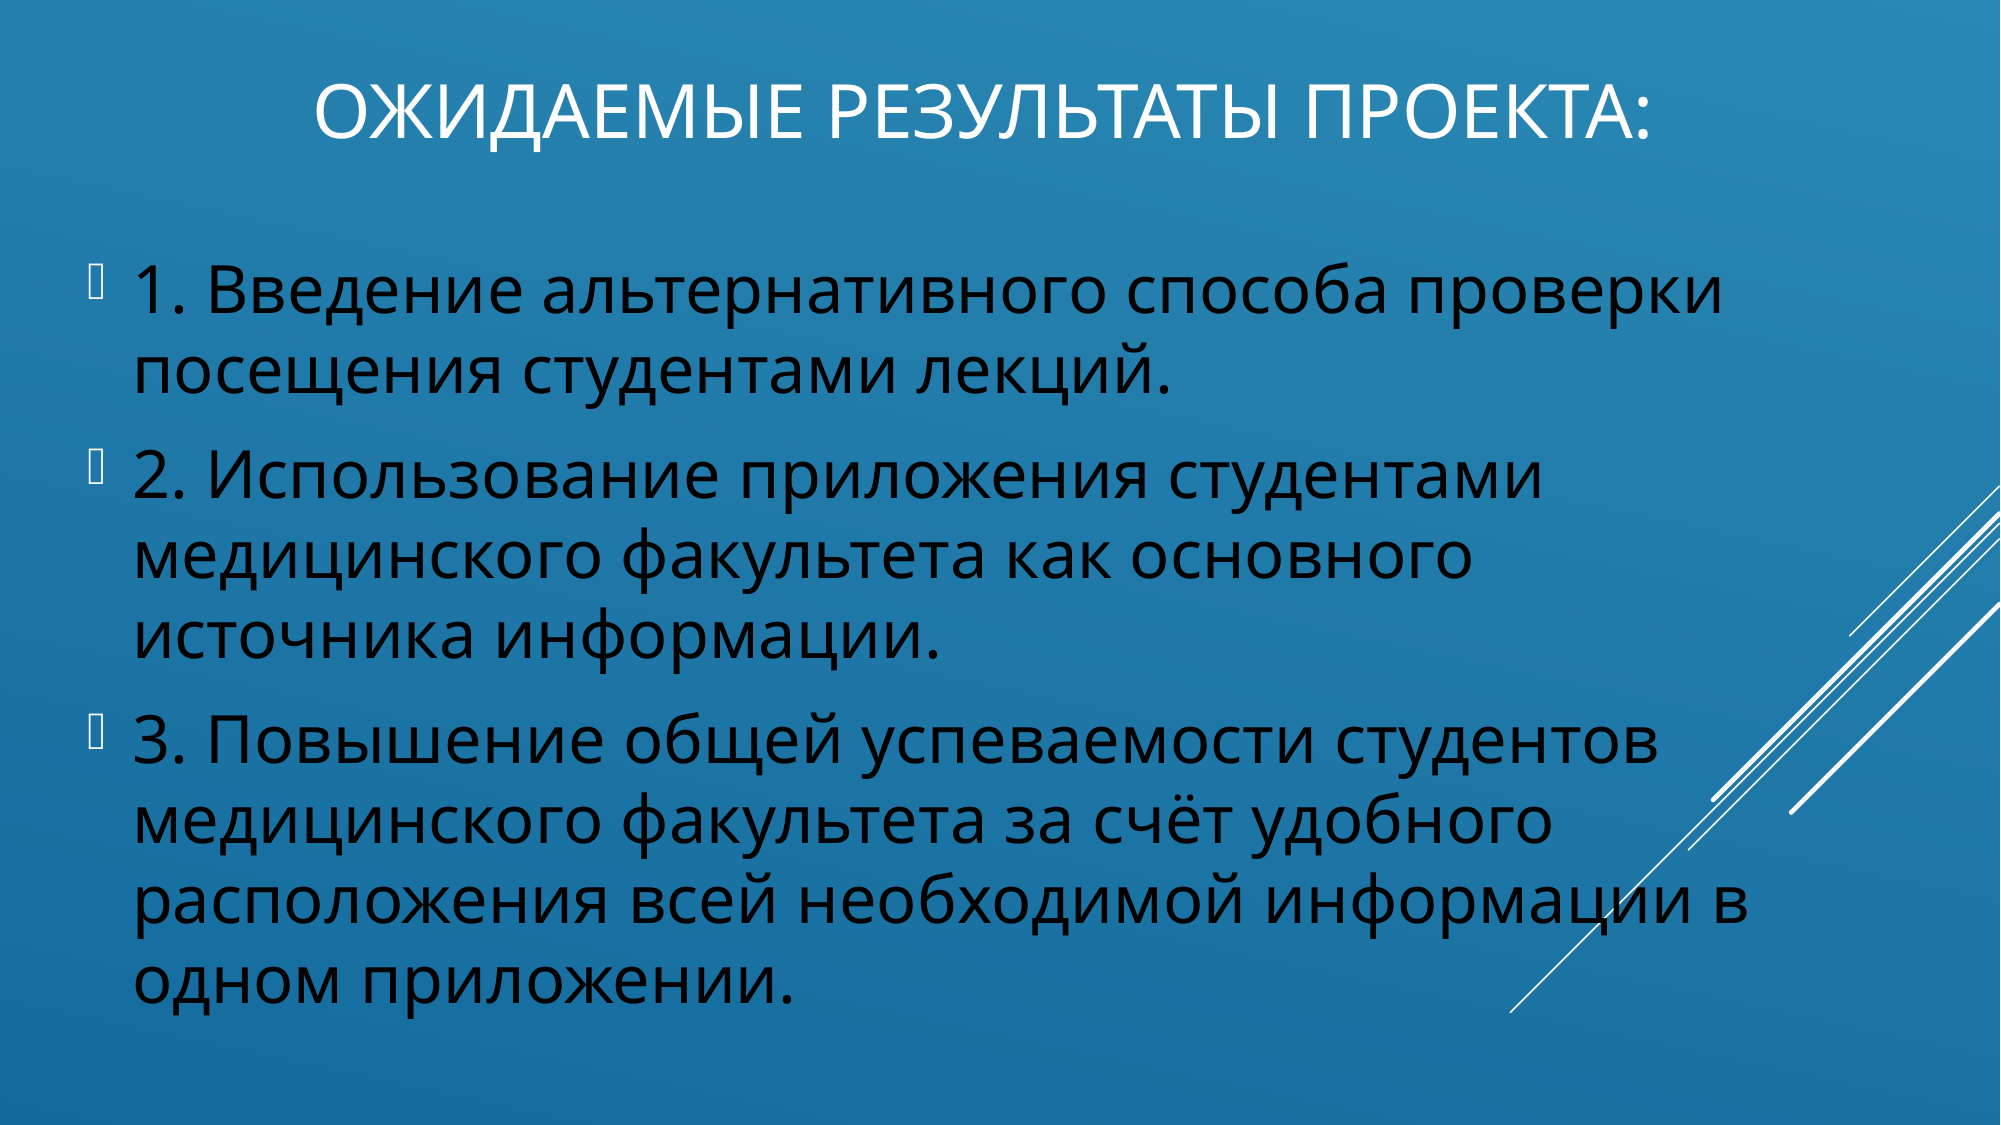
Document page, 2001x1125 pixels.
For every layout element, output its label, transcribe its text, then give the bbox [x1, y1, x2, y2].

title Ожидаемые Результаты проекта: [92, 0, 1874, 217]
list 1. Введение альтернативного способа проверки посещения студентами лекций. 2. Использование приложения студентами медицинского факультета как основного источника информации. 3. Повышение общей успеваемости студентов медицинского факультета за счёт удобного расположения всей необходимой информации в одном приложении. [72, 237, 1853, 1027]
